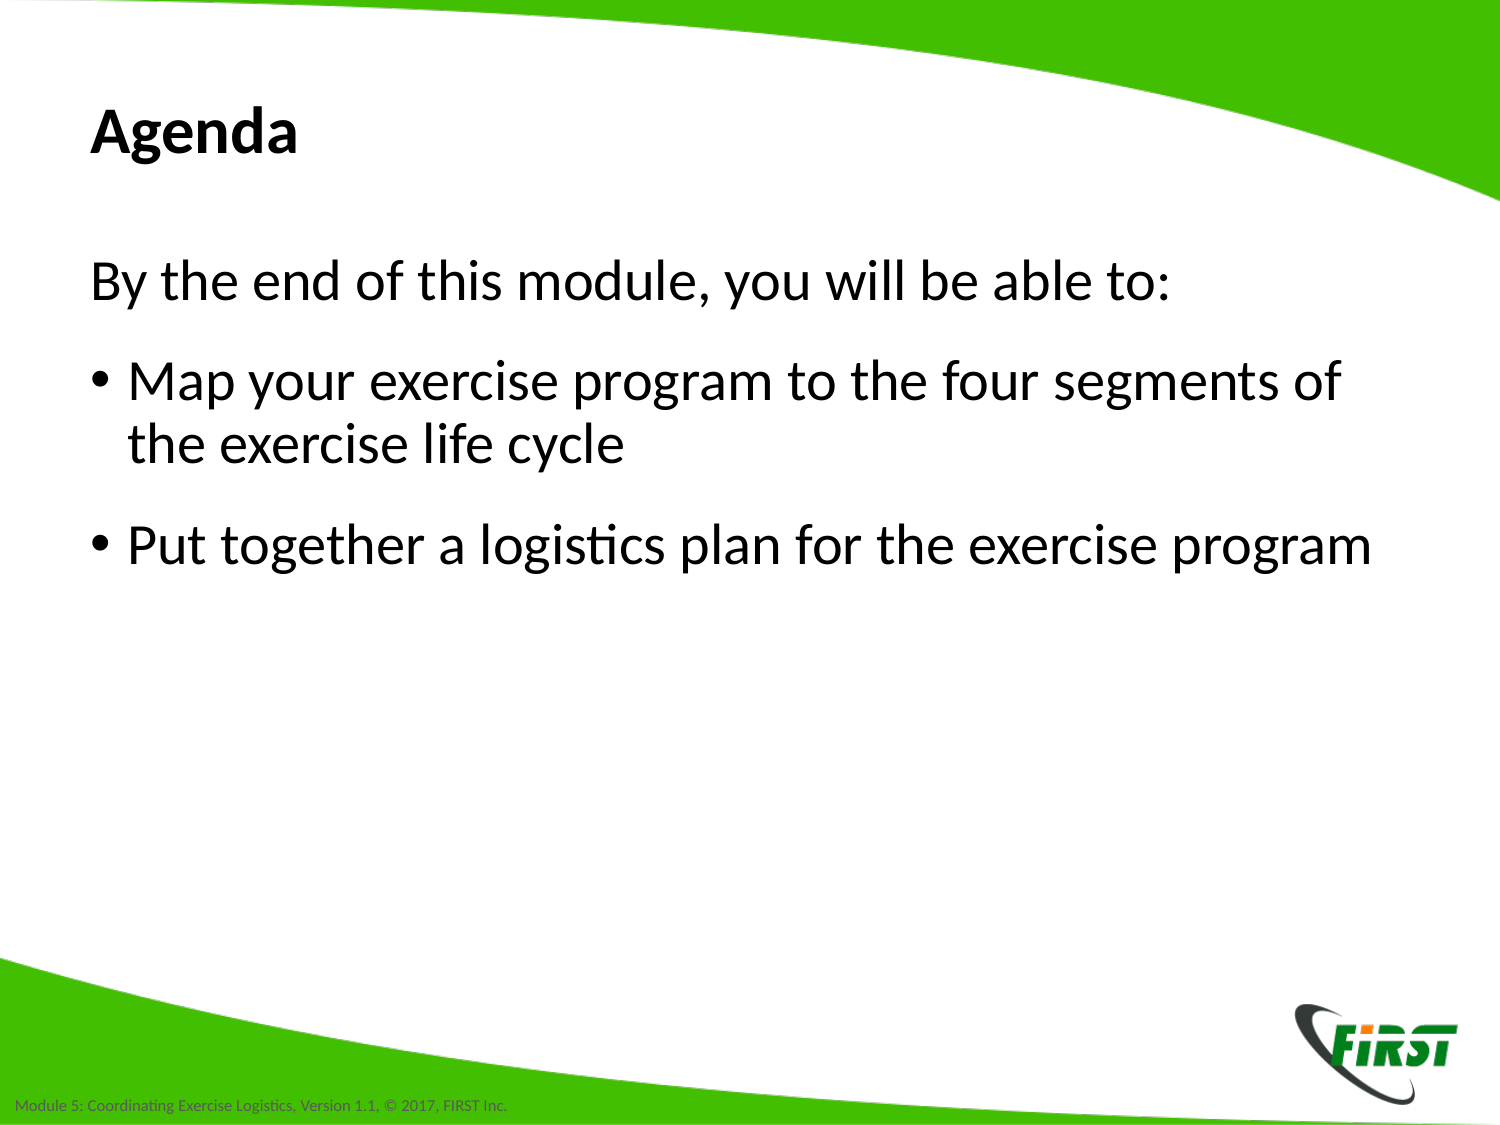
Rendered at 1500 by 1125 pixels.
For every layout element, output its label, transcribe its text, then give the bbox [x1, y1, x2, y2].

title Agenda [75, 59, 1436, 205]
picture [0, 0, 1500, 1125]
list By the end of this module, you will be able to: Map your exercise program to the four segments of the exercise life cycle Put together a logistics plan for the exercise program [75, 242, 1436, 1015]
